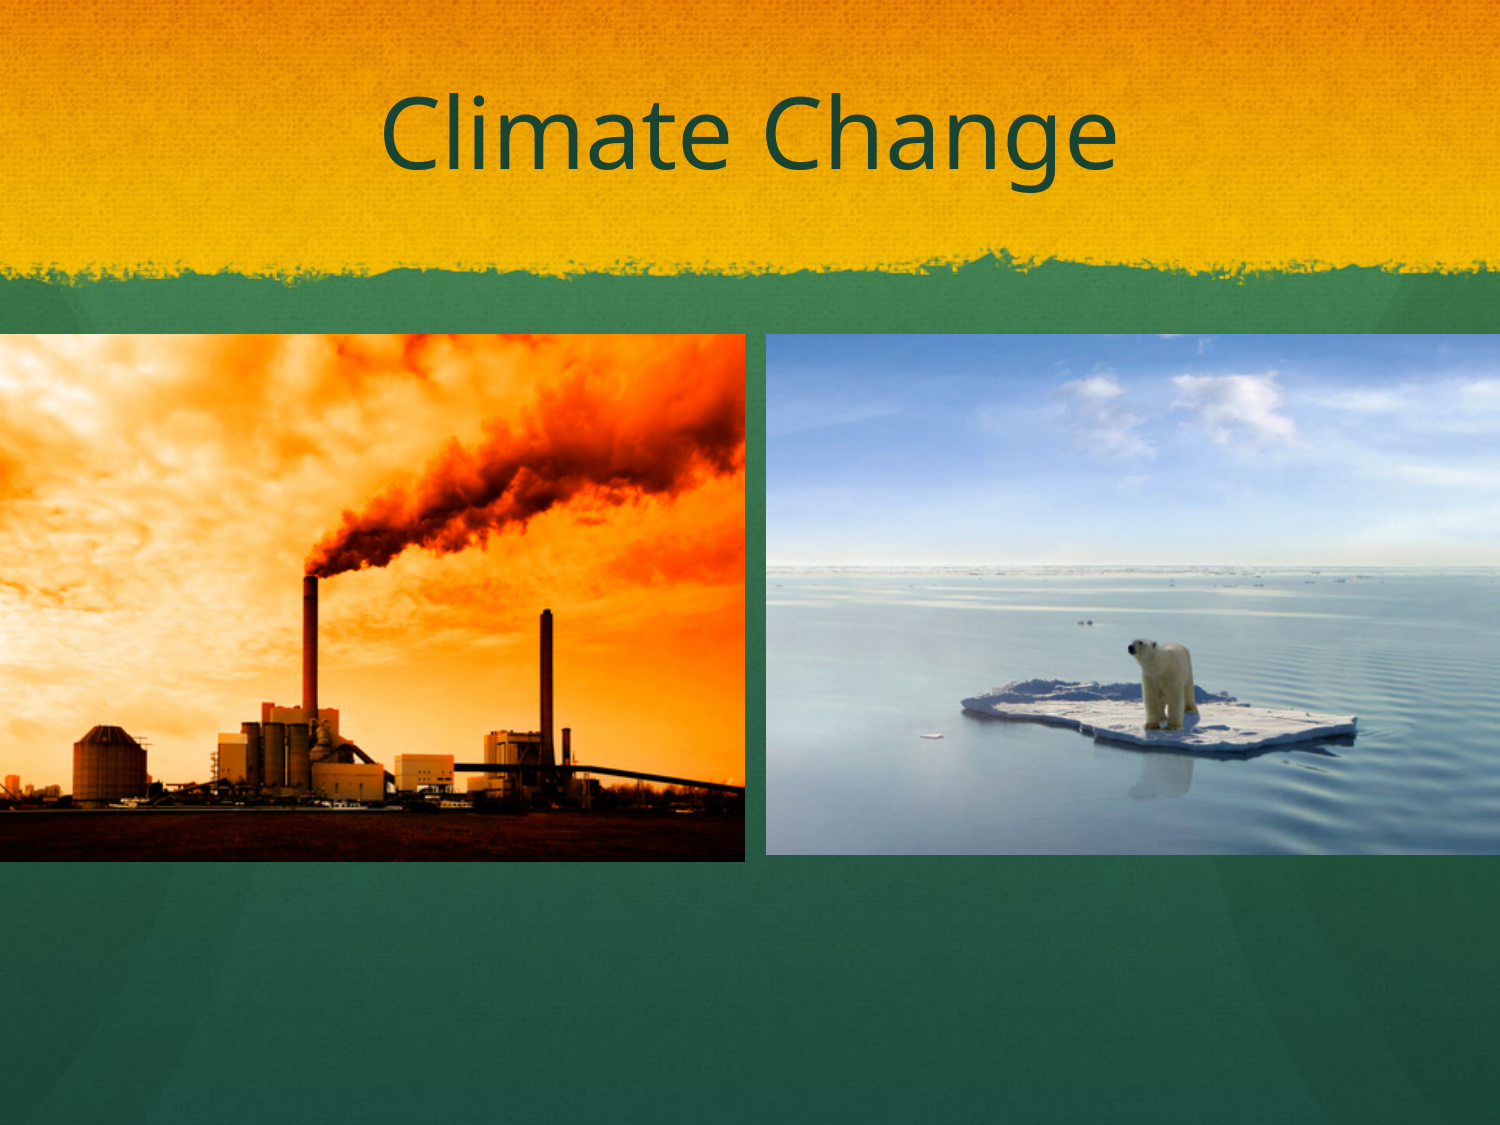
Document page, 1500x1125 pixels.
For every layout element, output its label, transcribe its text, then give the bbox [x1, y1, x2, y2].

title Climate Change [125, 13, 1375, 246]
picture [0, 0, 1500, 1125]
